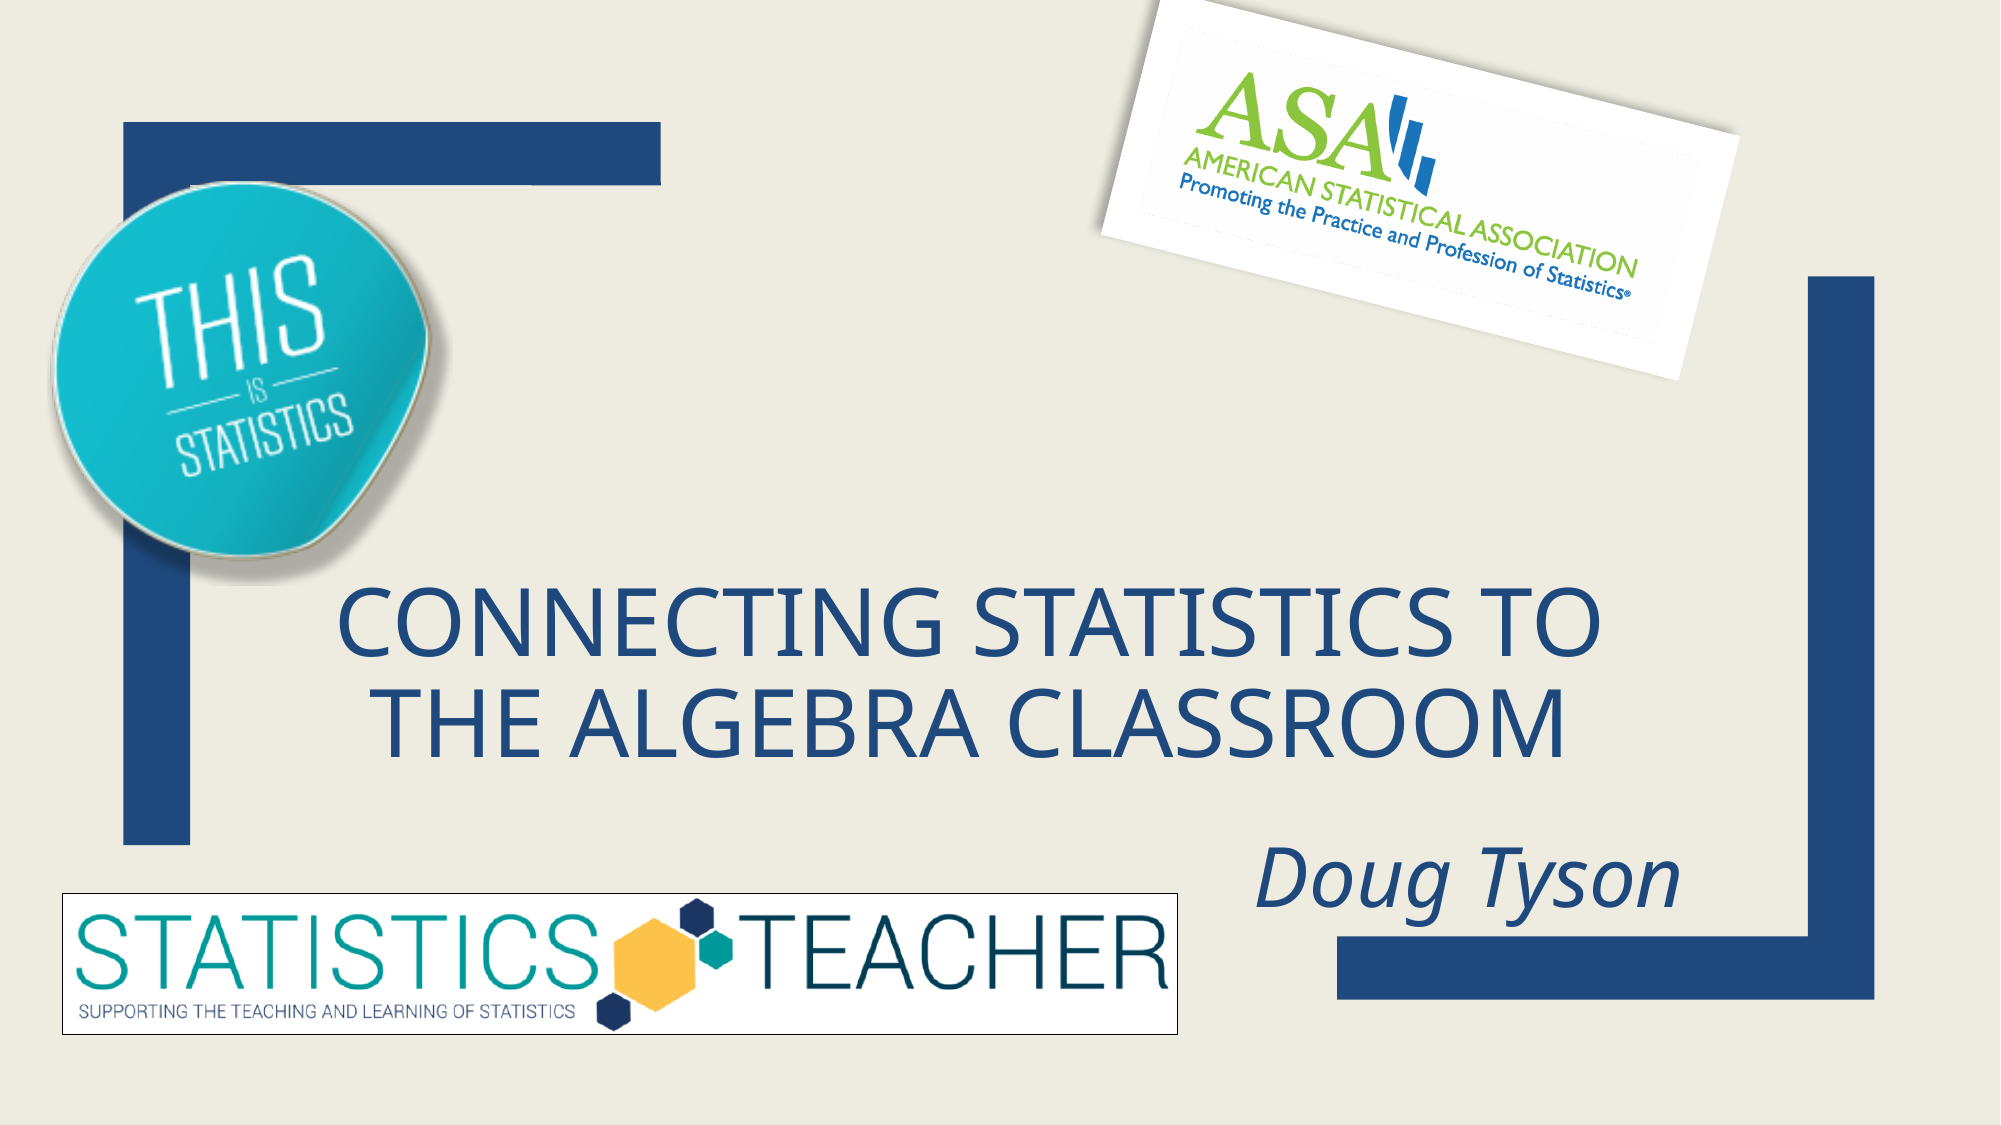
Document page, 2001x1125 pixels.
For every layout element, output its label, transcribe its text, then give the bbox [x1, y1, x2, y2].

picture [47, 181, 453, 586]
subtitle Doug Tyson [1239, 804, 1804, 940]
picture [62, 893, 1178, 1035]
title Connecting Statistics to the Algebra Classroom [288, 514, 1652, 785]
picture [1140, 29, 1701, 342]
